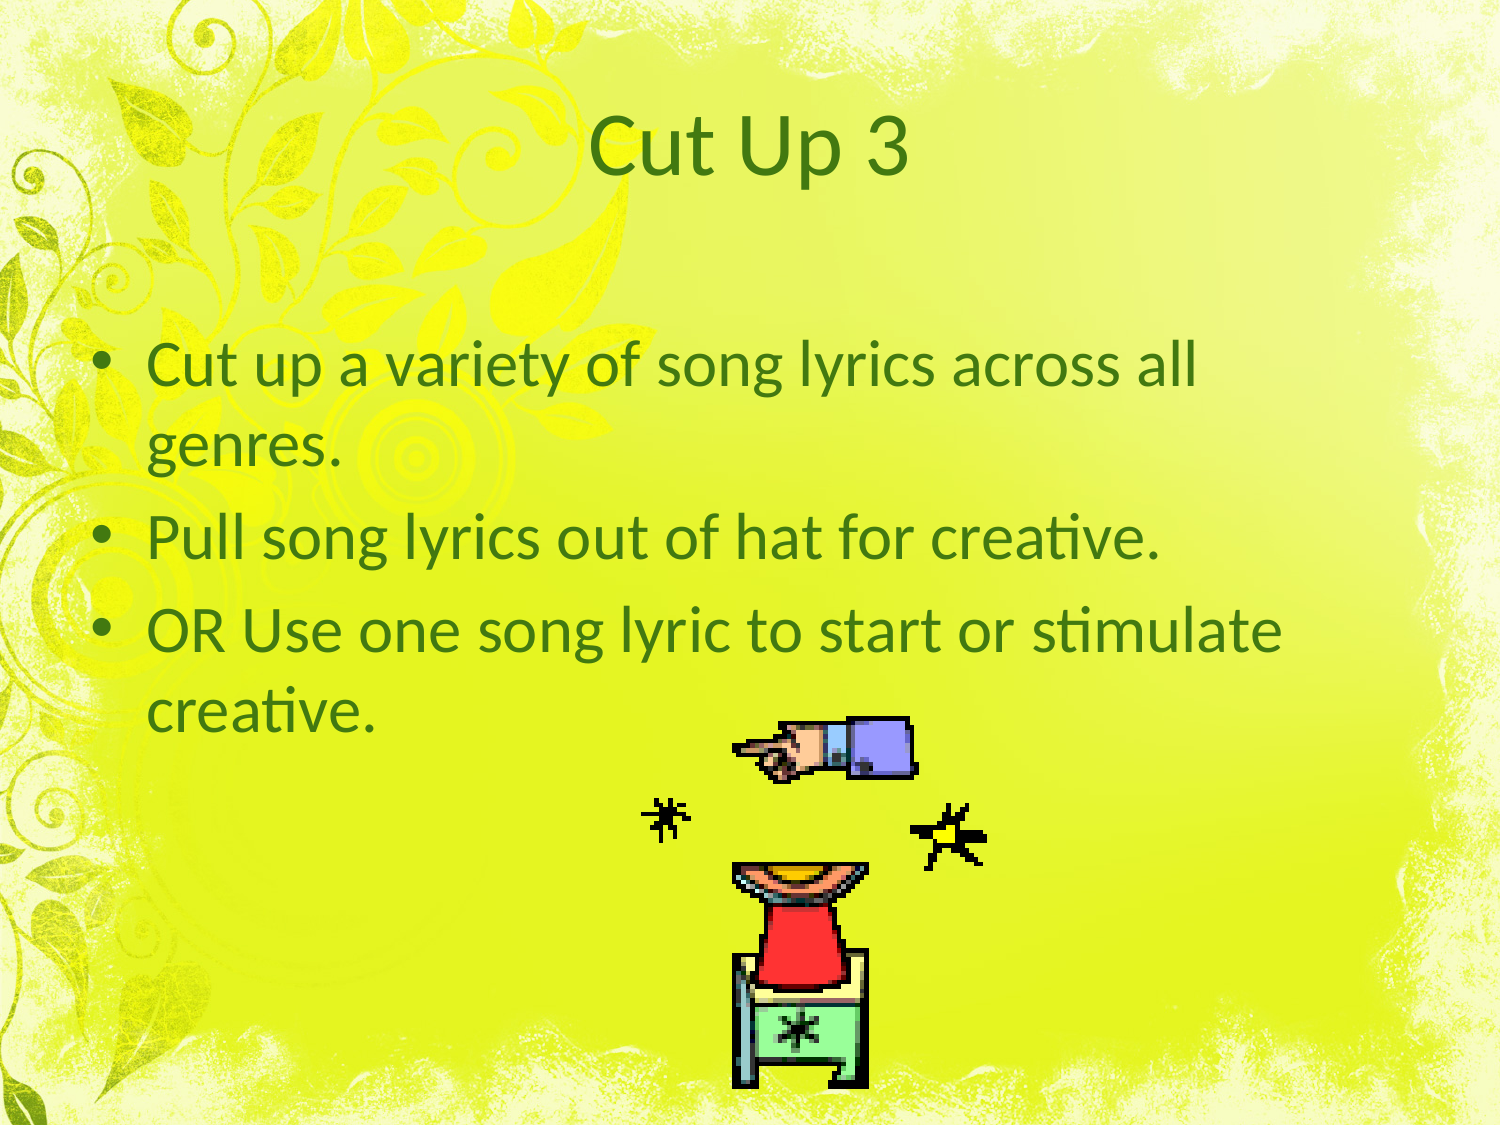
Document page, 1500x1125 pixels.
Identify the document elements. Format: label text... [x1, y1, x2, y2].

list Cut up a variety of song lyrics across all genres. Pull song lyrics out of hat for creative. OR Use one song lyric to start or stimulate creative. [74, 311, 1426, 1055]
picture [0, 0, 1500, 1125]
title Cut Up 3 [74, 44, 1426, 233]
